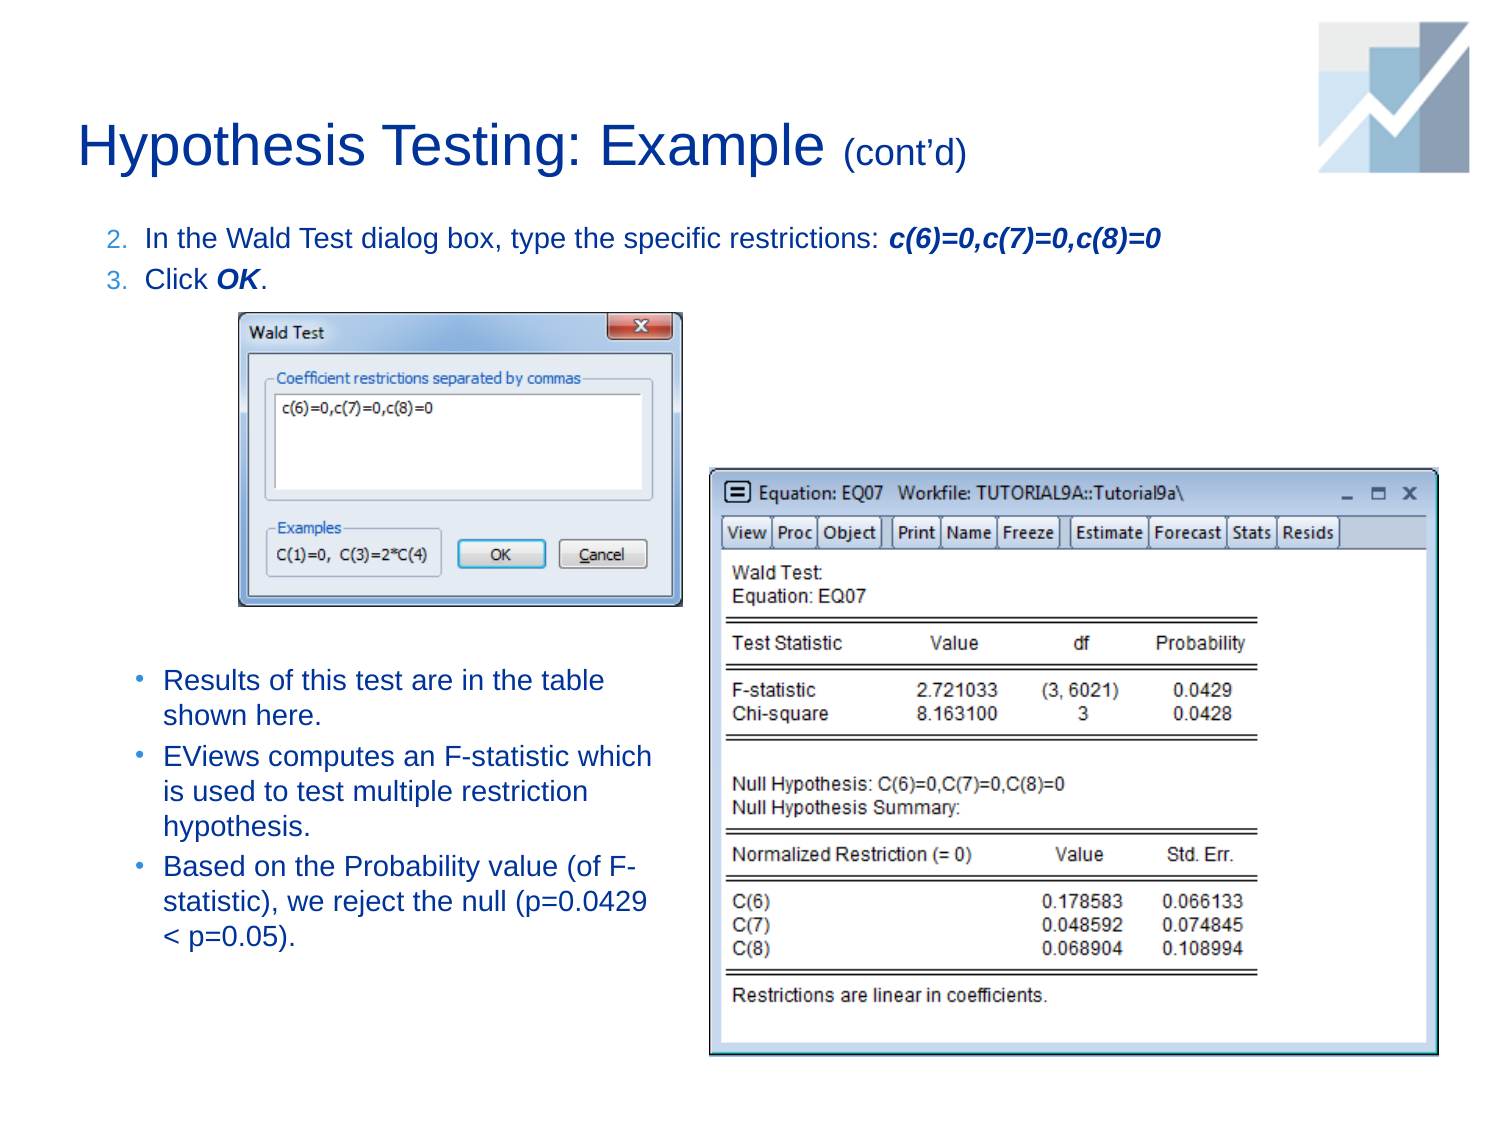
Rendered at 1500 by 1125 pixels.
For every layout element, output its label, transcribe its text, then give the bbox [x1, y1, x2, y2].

text_box In the Wald Test dialog box, type the specific restrictions: c(6)=0,c(7)=0,c(8)=0 Click OK. [91, 212, 1409, 348]
text_box Results of this test are in the table shown here. EViews computes an F-statistic which is used to test multiple restriction hypothesis. Based on the Probability value (of F-statistic), we reject the null (p=0.0429 < p=0.05). [120, 653, 683, 1057]
picture [1300, 11, 1479, 181]
picture [709, 467, 1440, 1057]
title Hypothesis Testing: Example (cont’d) [62, 0, 1297, 185]
picture [238, 312, 684, 607]
